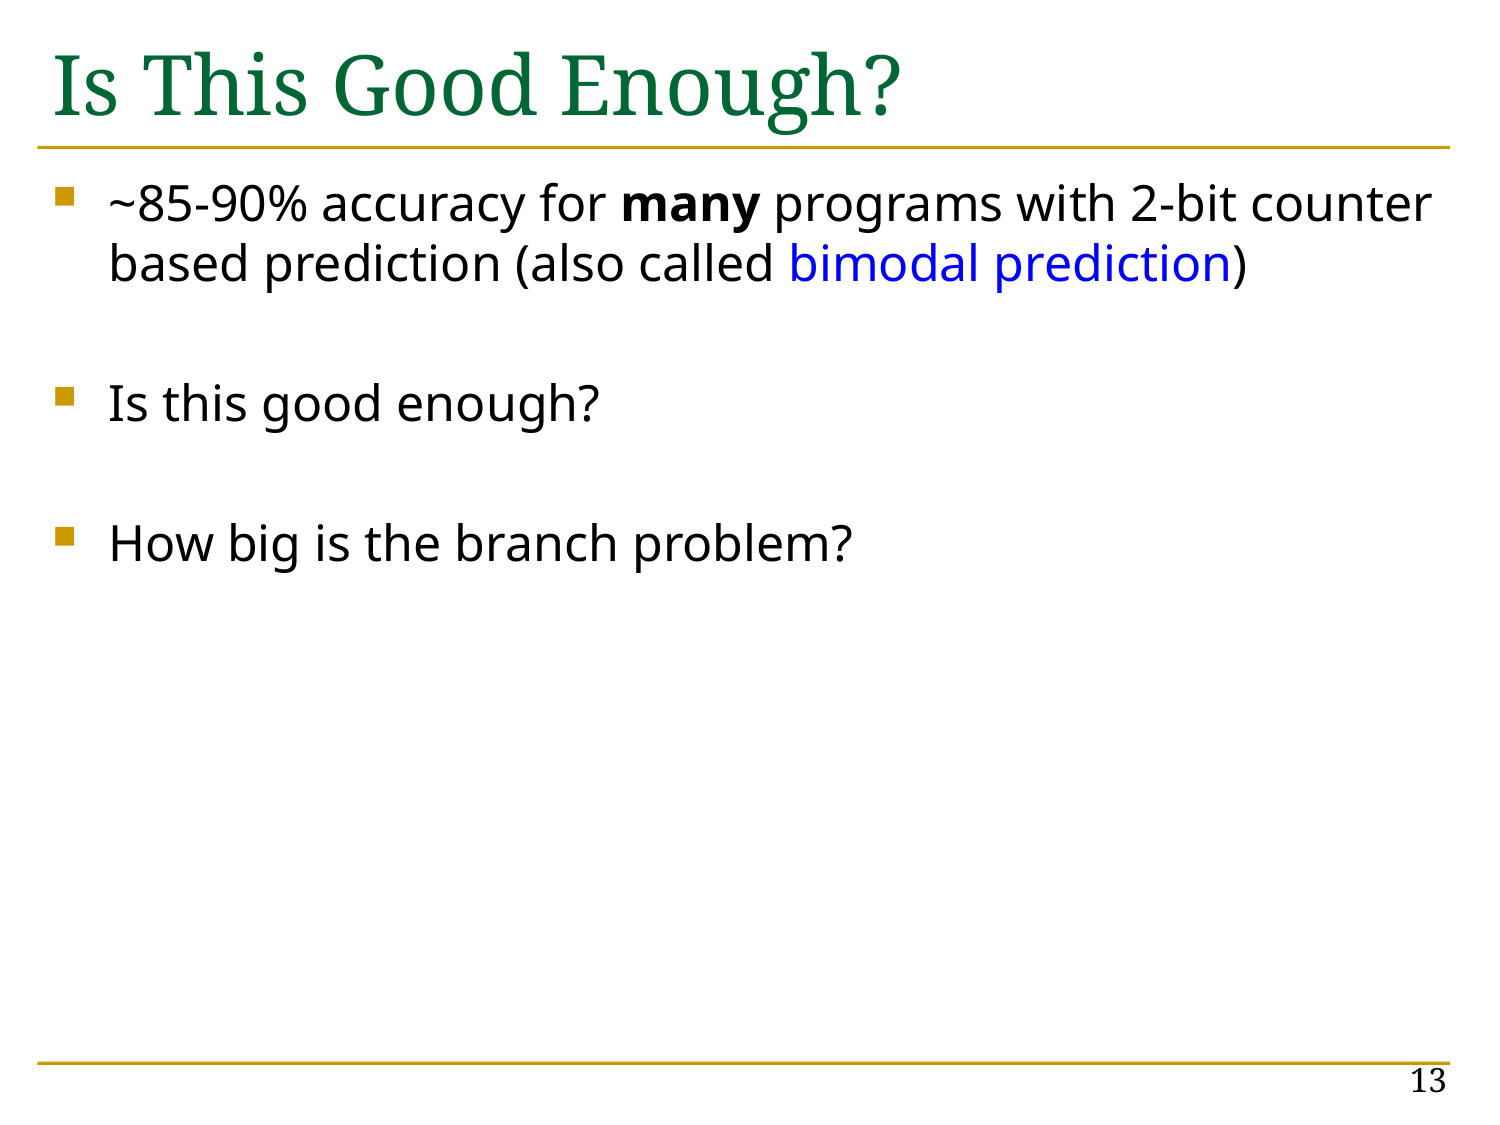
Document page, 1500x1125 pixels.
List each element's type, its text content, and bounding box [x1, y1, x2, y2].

list ~85-90% accuracy for many programs with 2-bit counter based prediction (also called bimodal prediction) Is this good enough? How big is the branch problem? [37, 163, 1450, 1016]
title Is This Good Enough? [37, 24, 1450, 163]
slide_number 13 [1111, 1036, 1462, 1112]
